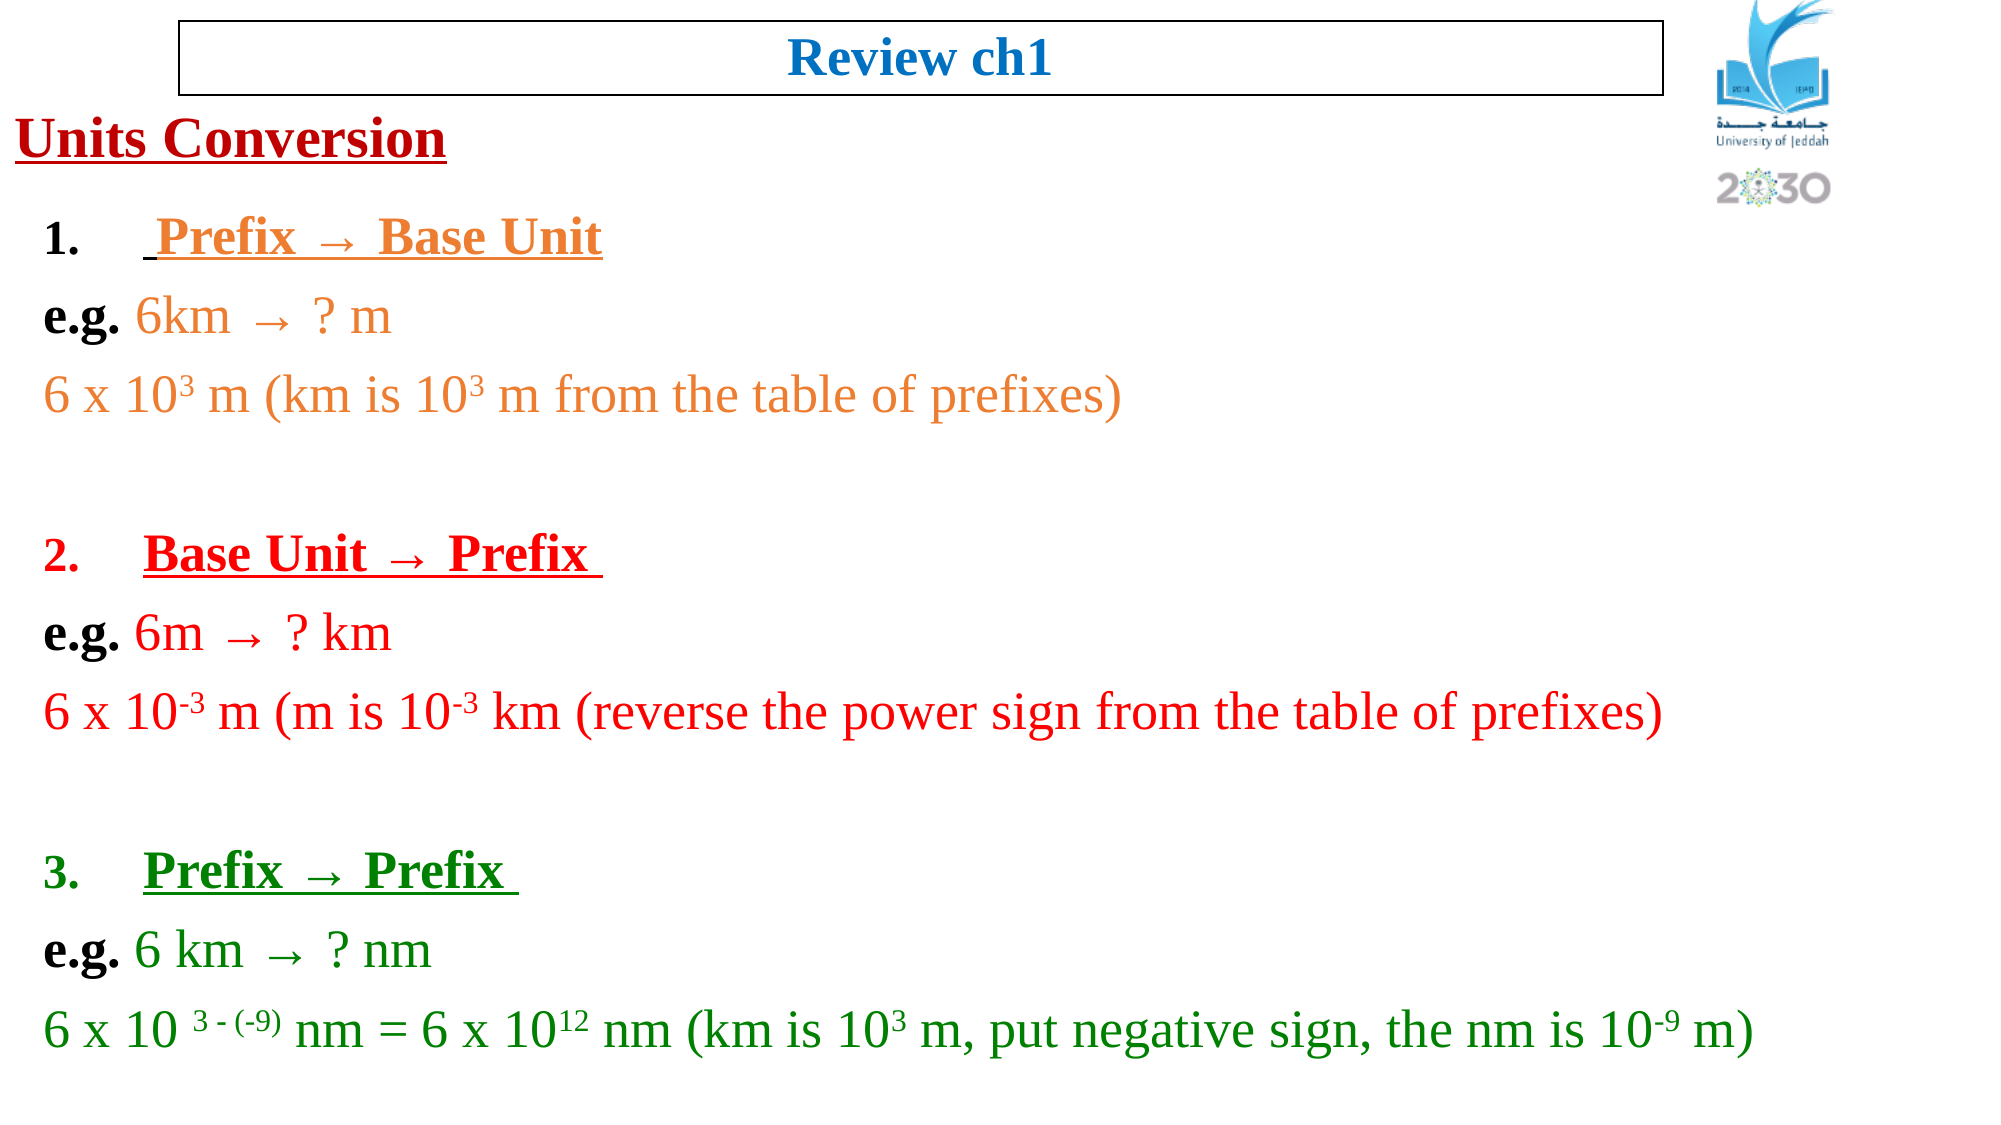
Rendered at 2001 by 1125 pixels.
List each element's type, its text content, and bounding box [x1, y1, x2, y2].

text_box Units Conversion [0, 99, 1350, 325]
text_box Prefix → Base Unit e.g. 6km → ? m 6 x 103 m (km is 103 m from the table of prefixes) Base Unit → Prefix e.g. 6m → ? km 6 x 10-3 m (m is 10-3 km (reverse the power sign from the table of prefixes) Prefix → Prefix e.g. 6 km → ? nm 6 x 10 3 - (-9) nm = 6 x 1012 nm (km is 103 m, put negative sign, the nm is 10-9 m) [28, 200, 1921, 1125]
text_box Review ch1 [178, 20, 1664, 96]
picture [1697, 0, 1851, 213]
